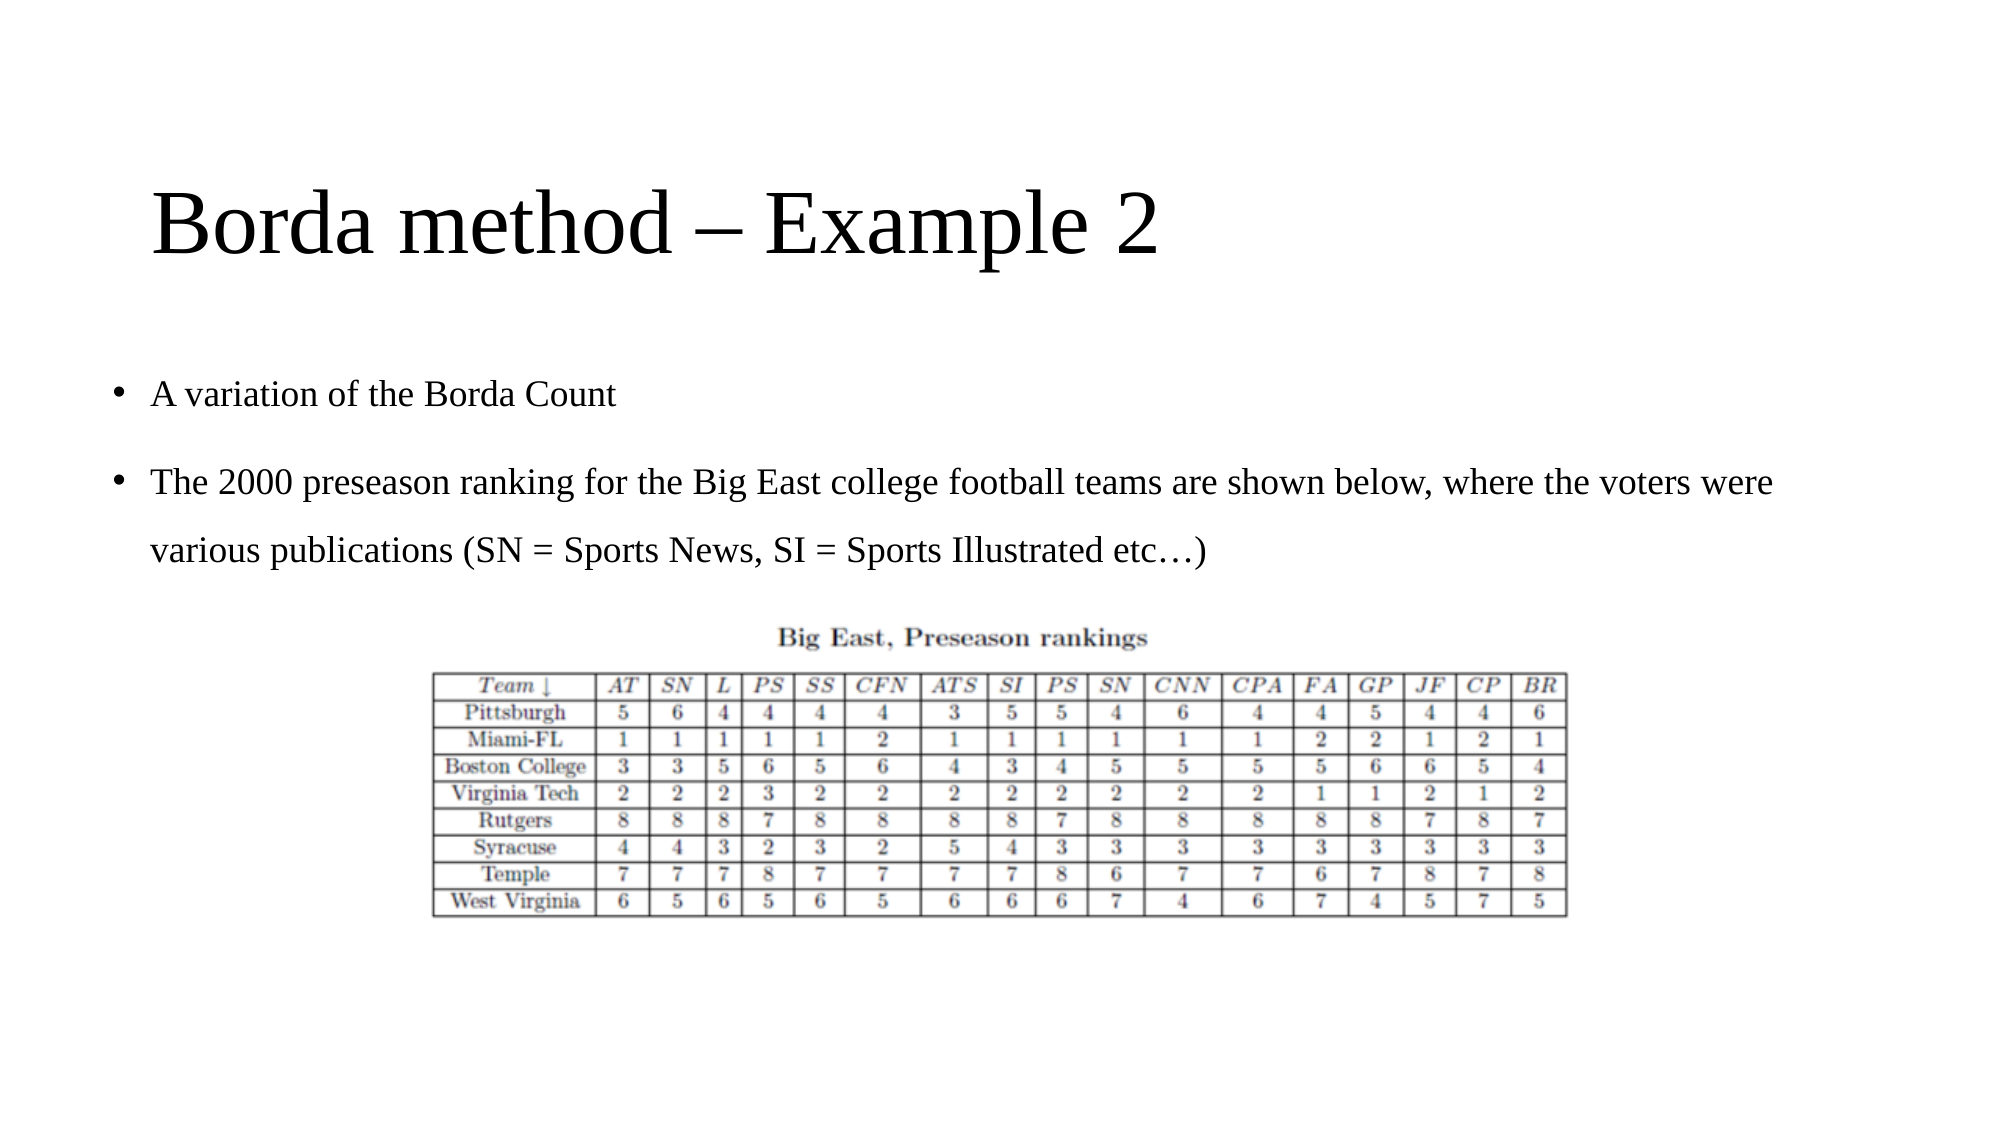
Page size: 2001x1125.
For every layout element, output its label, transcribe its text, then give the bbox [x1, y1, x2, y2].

picture [430, 619, 1570, 934]
title Borda method – Example 2 [136, 156, 1184, 292]
list A variation of the Borda Count The 2000 preseason ranking for the Big East college football teams are shown below, where the voters were various publications (SN = Sports News, SI = Sports Illustrated etc…) [97, 339, 1903, 900]
